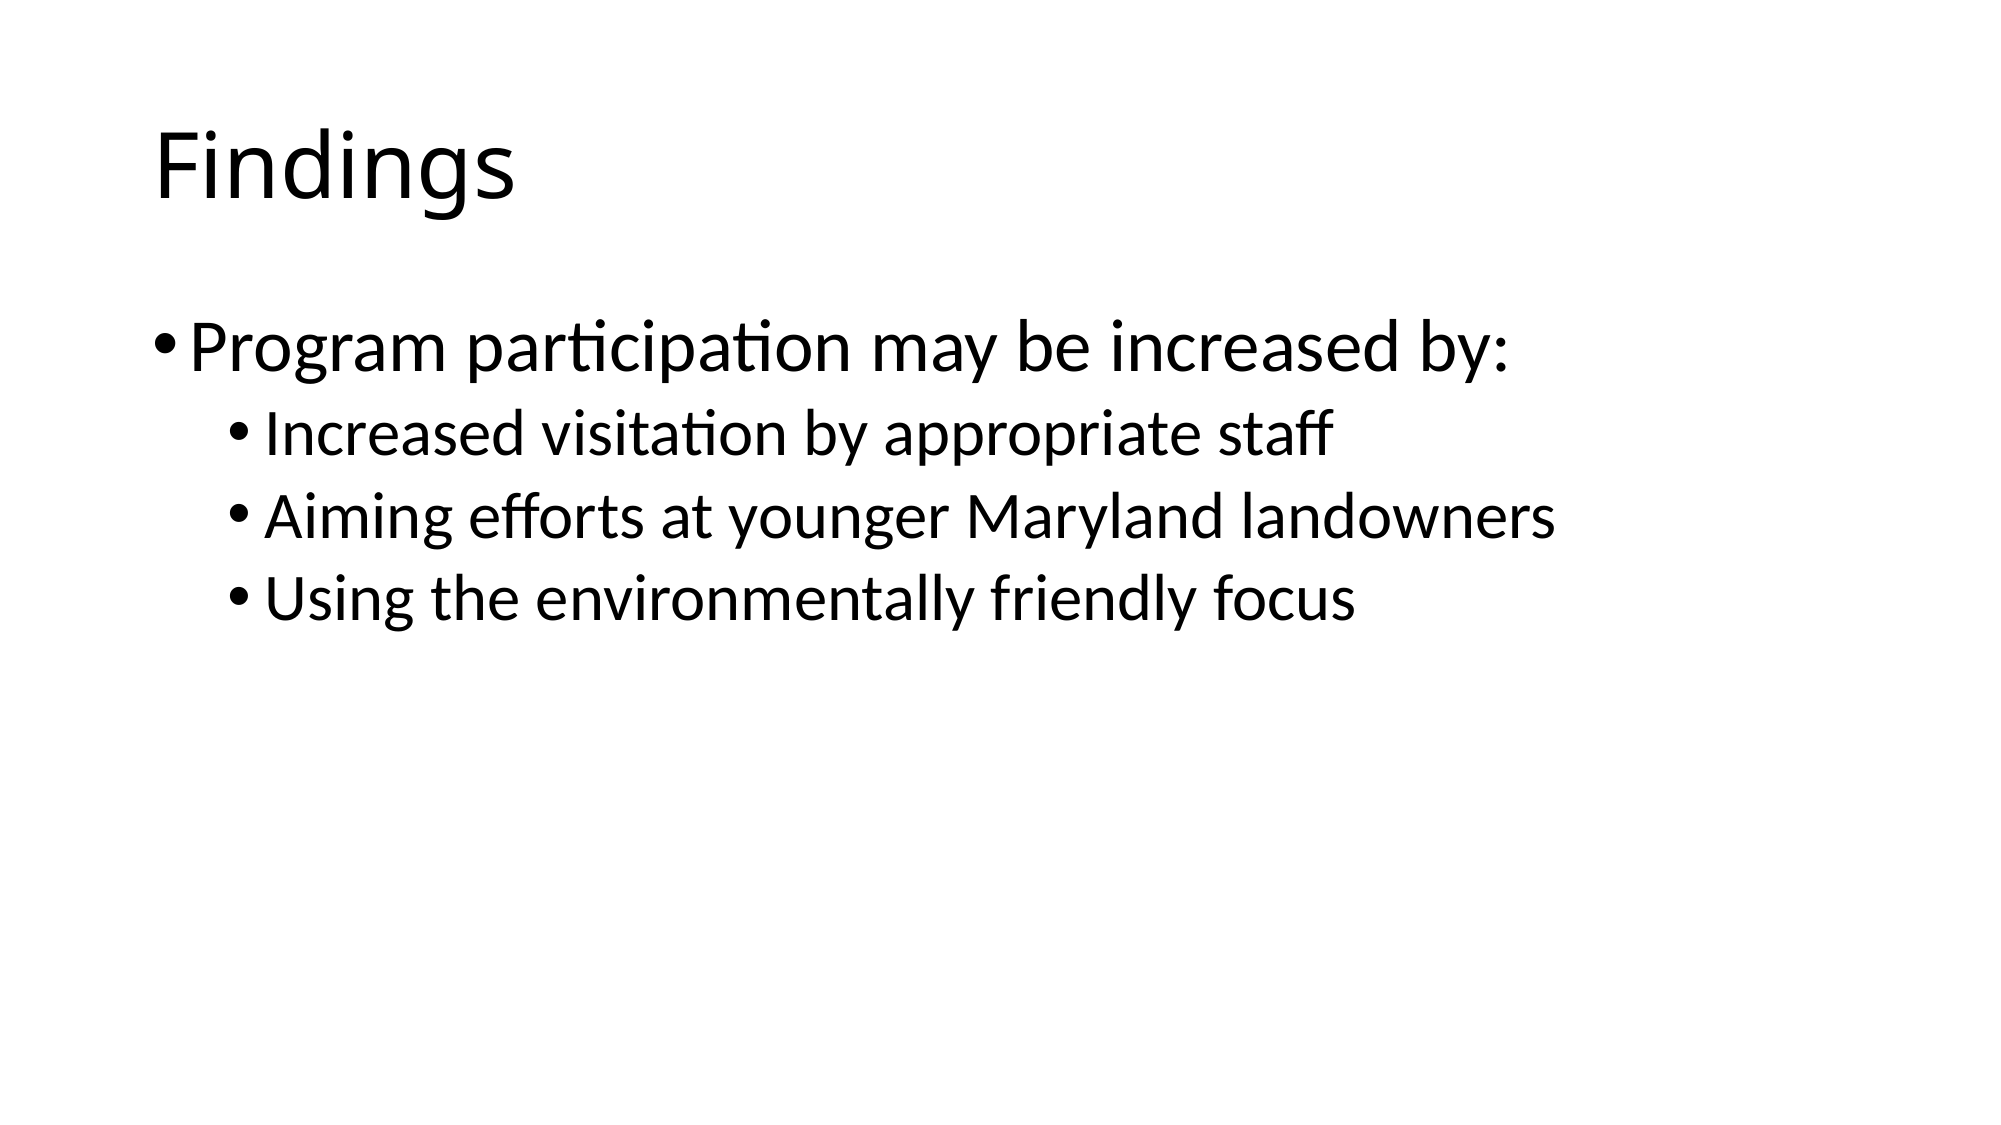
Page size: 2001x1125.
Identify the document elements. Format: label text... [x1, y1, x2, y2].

title Findings [137, 59, 1863, 278]
list Program participation may be increased by: Increased visitation by appropriate staff Aiming efforts at younger Maryland landowners Using the environmentally friendly focus [137, 299, 1863, 1014]
